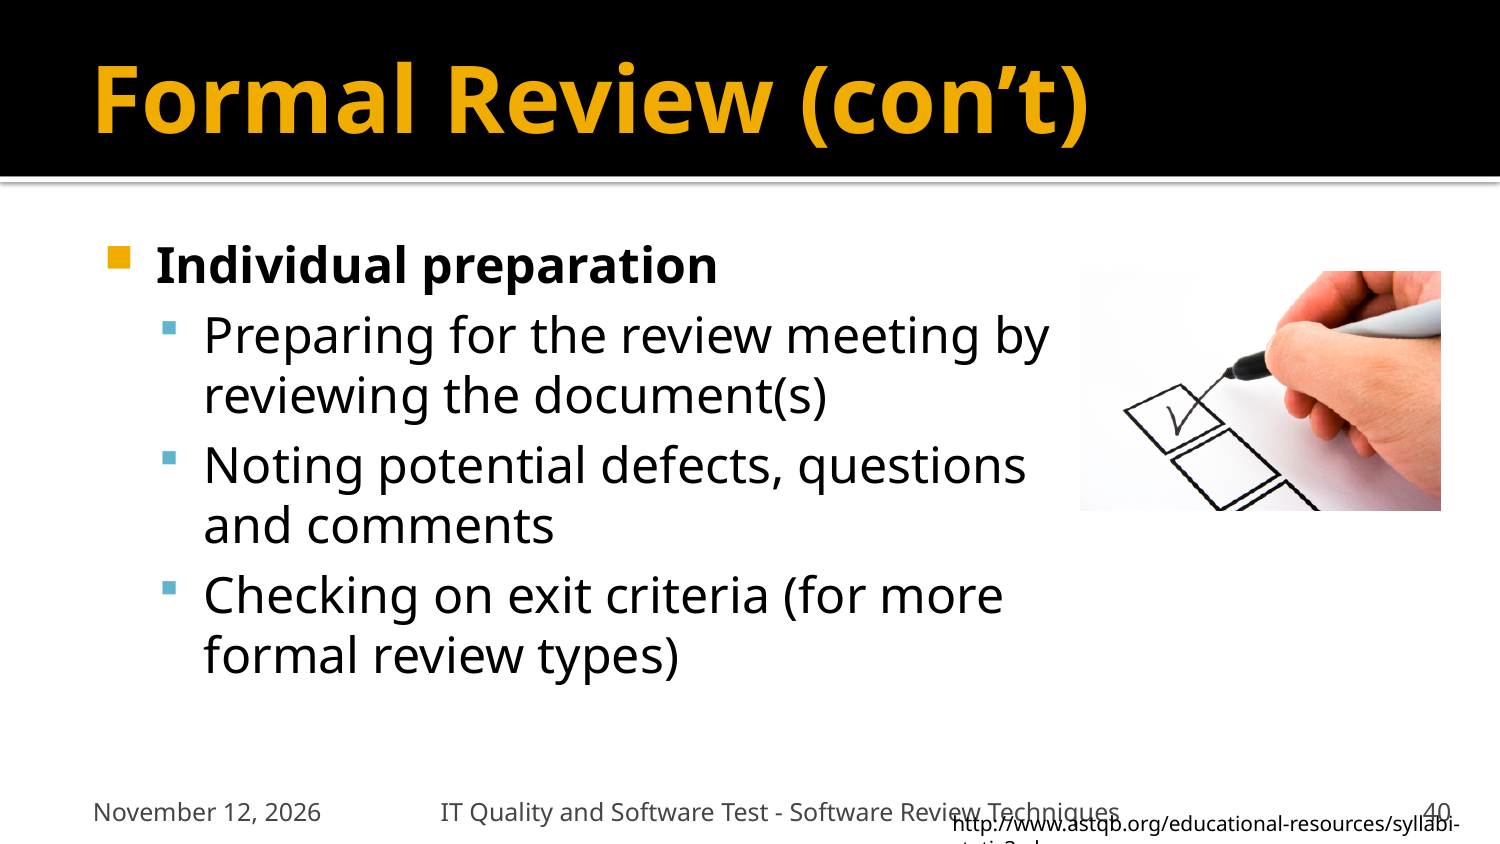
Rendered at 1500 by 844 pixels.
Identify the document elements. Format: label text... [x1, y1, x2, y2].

slide_number 40 [1345, 796, 1467, 831]
footer IT Quality and Software Test - Software Review Techniques [433, 796, 1337, 831]
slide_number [75, 796, 425, 831]
title Formal Review (con’t) [75, 19, 1425, 174]
picture [1080, 271, 1441, 511]
list Individual preparation Preparing for the review meeting by reviewing the document(s) Noting potential defects, questions and comments Checking on exit criteria (for more formal review types) [75, 218, 1113, 788]
text_box http://www.astqb.org/educational-resources/syllabi-static3.php [937, 803, 1500, 844]
